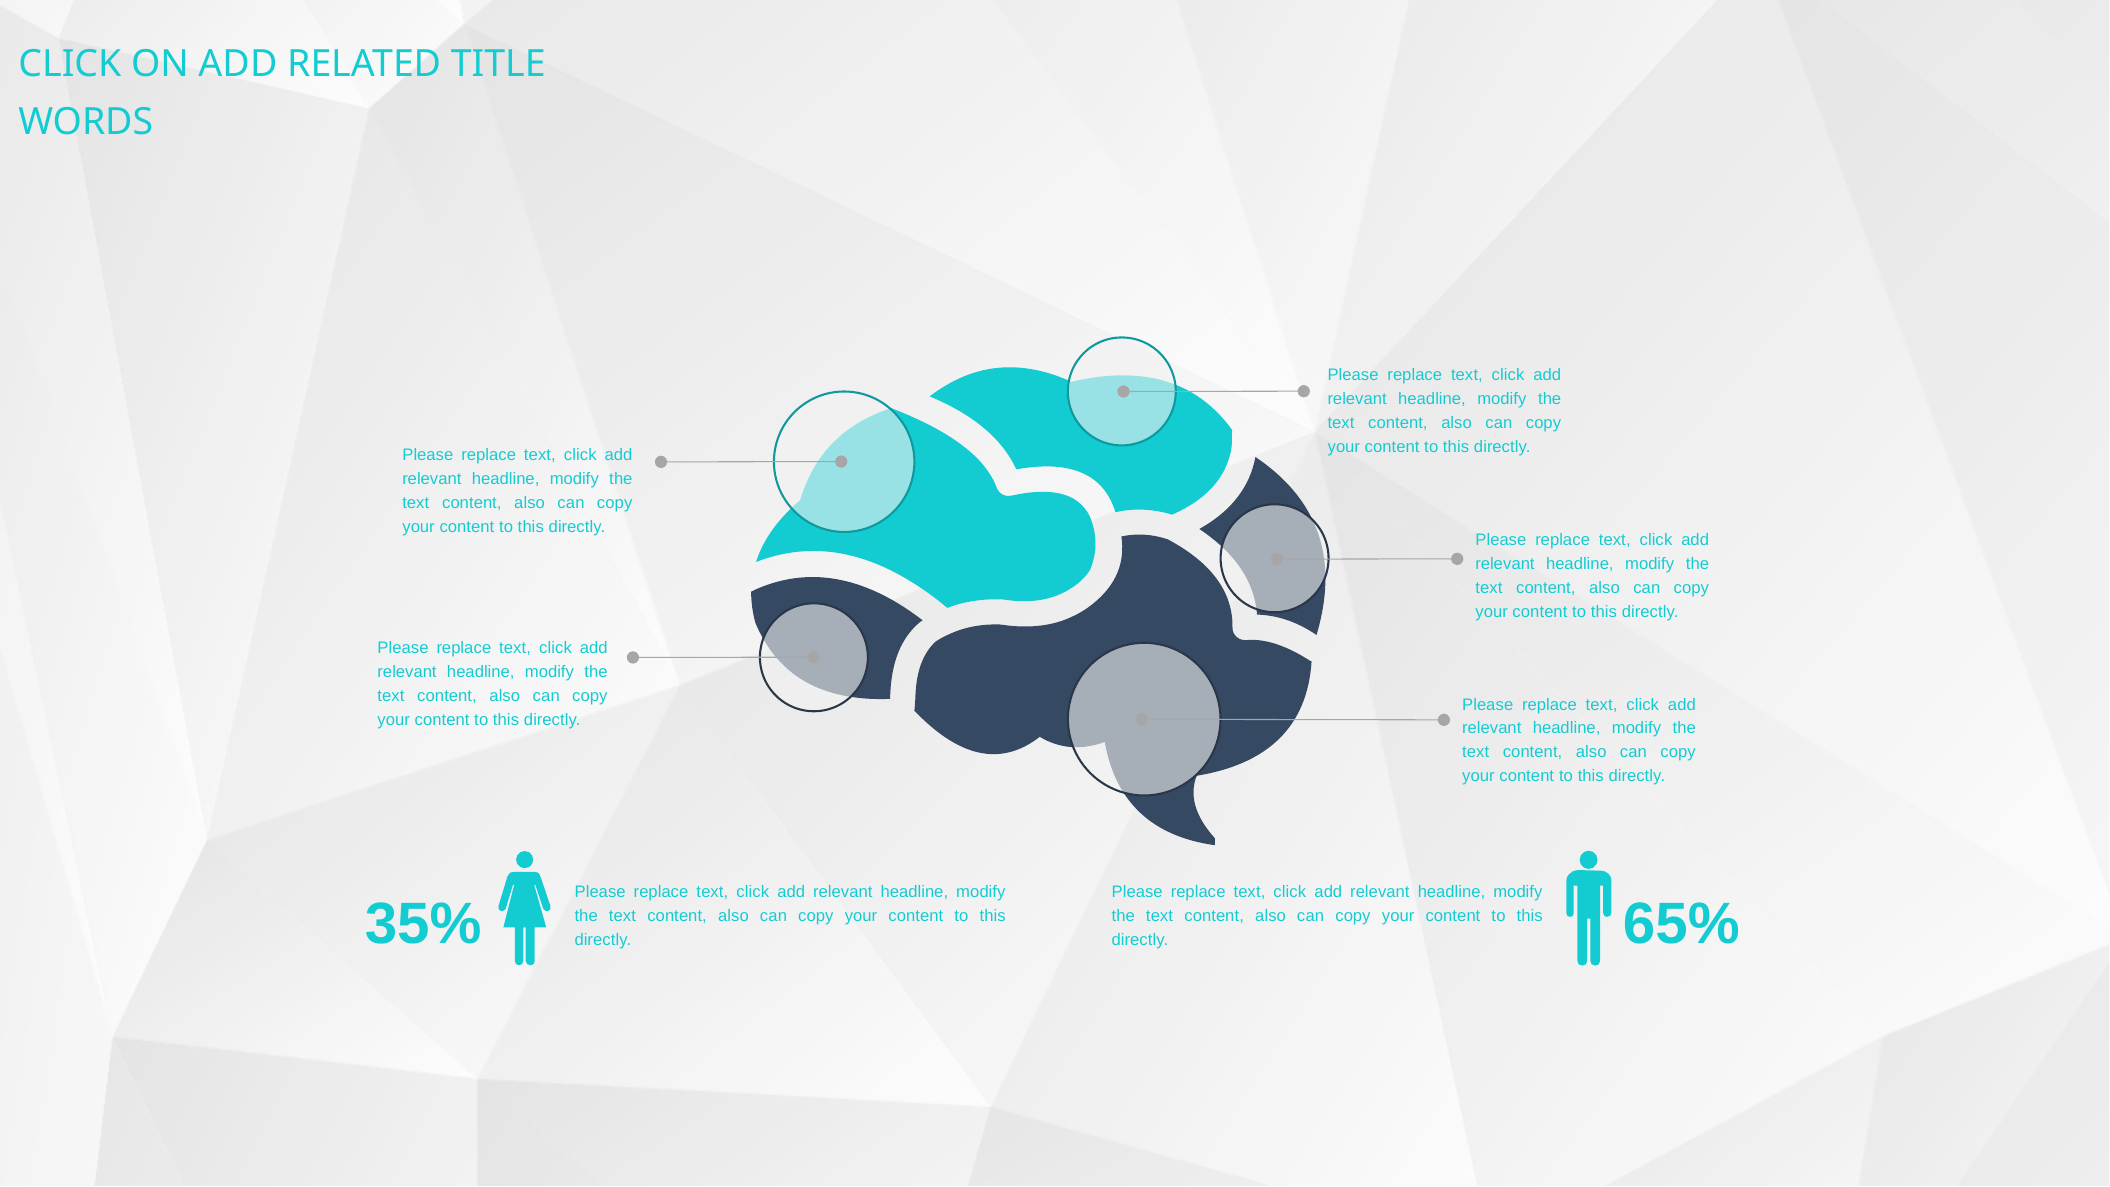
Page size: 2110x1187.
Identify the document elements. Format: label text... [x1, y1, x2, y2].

text_box CLICK ON ADD RELATED TITLE WORDS [3, 18, 595, 150]
text_box Please replace text, click add relevant headline, modify the text content, also can copy your content to this directly. [1462, 689, 1697, 786]
text_box [1125, 777, 1215, 846]
text_box [1219, 503, 1330, 614]
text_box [1566, 850, 1612, 966]
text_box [497, 851, 552, 966]
text_box [929, 367, 1233, 515]
text_box Please replace text, click add relevant headline, modify the text content, also can copy your content to this directly. [402, 440, 633, 536]
text_box Please replace text, click add relevant headline, modify the text content, also can copy your content to this directly. [1111, 876, 1544, 949]
text_box [1256, 581, 1326, 635]
text_box [772, 390, 916, 534]
text_box 35% [364, 871, 482, 956]
text_box [1199, 457, 1312, 545]
text_box 65% [1622, 871, 1740, 956]
text_box [758, 602, 869, 713]
text_box [751, 577, 923, 700]
text_box [1066, 641, 1222, 797]
text_box Please replace text, click add relevant headline, modify the text content, also can copy your content to this directly. [377, 632, 609, 729]
picture [0, 0, 2110, 1186]
text_box [1066, 336, 1177, 447]
text_box [756, 408, 1096, 608]
text_box [1198, 720, 1294, 776]
text_box Please replace text, click add relevant headline, modify the text content, also can copy your content to this directly. [1327, 360, 1562, 456]
text_box Please replace text, click add relevant headline, modify the text content, also can copy your content to this directly. [574, 876, 1007, 949]
text_box Please replace text, click add relevant headline, modify the text content, also can copy your content to this directly. [1475, 525, 1710, 621]
text_box [914, 534, 1313, 755]
